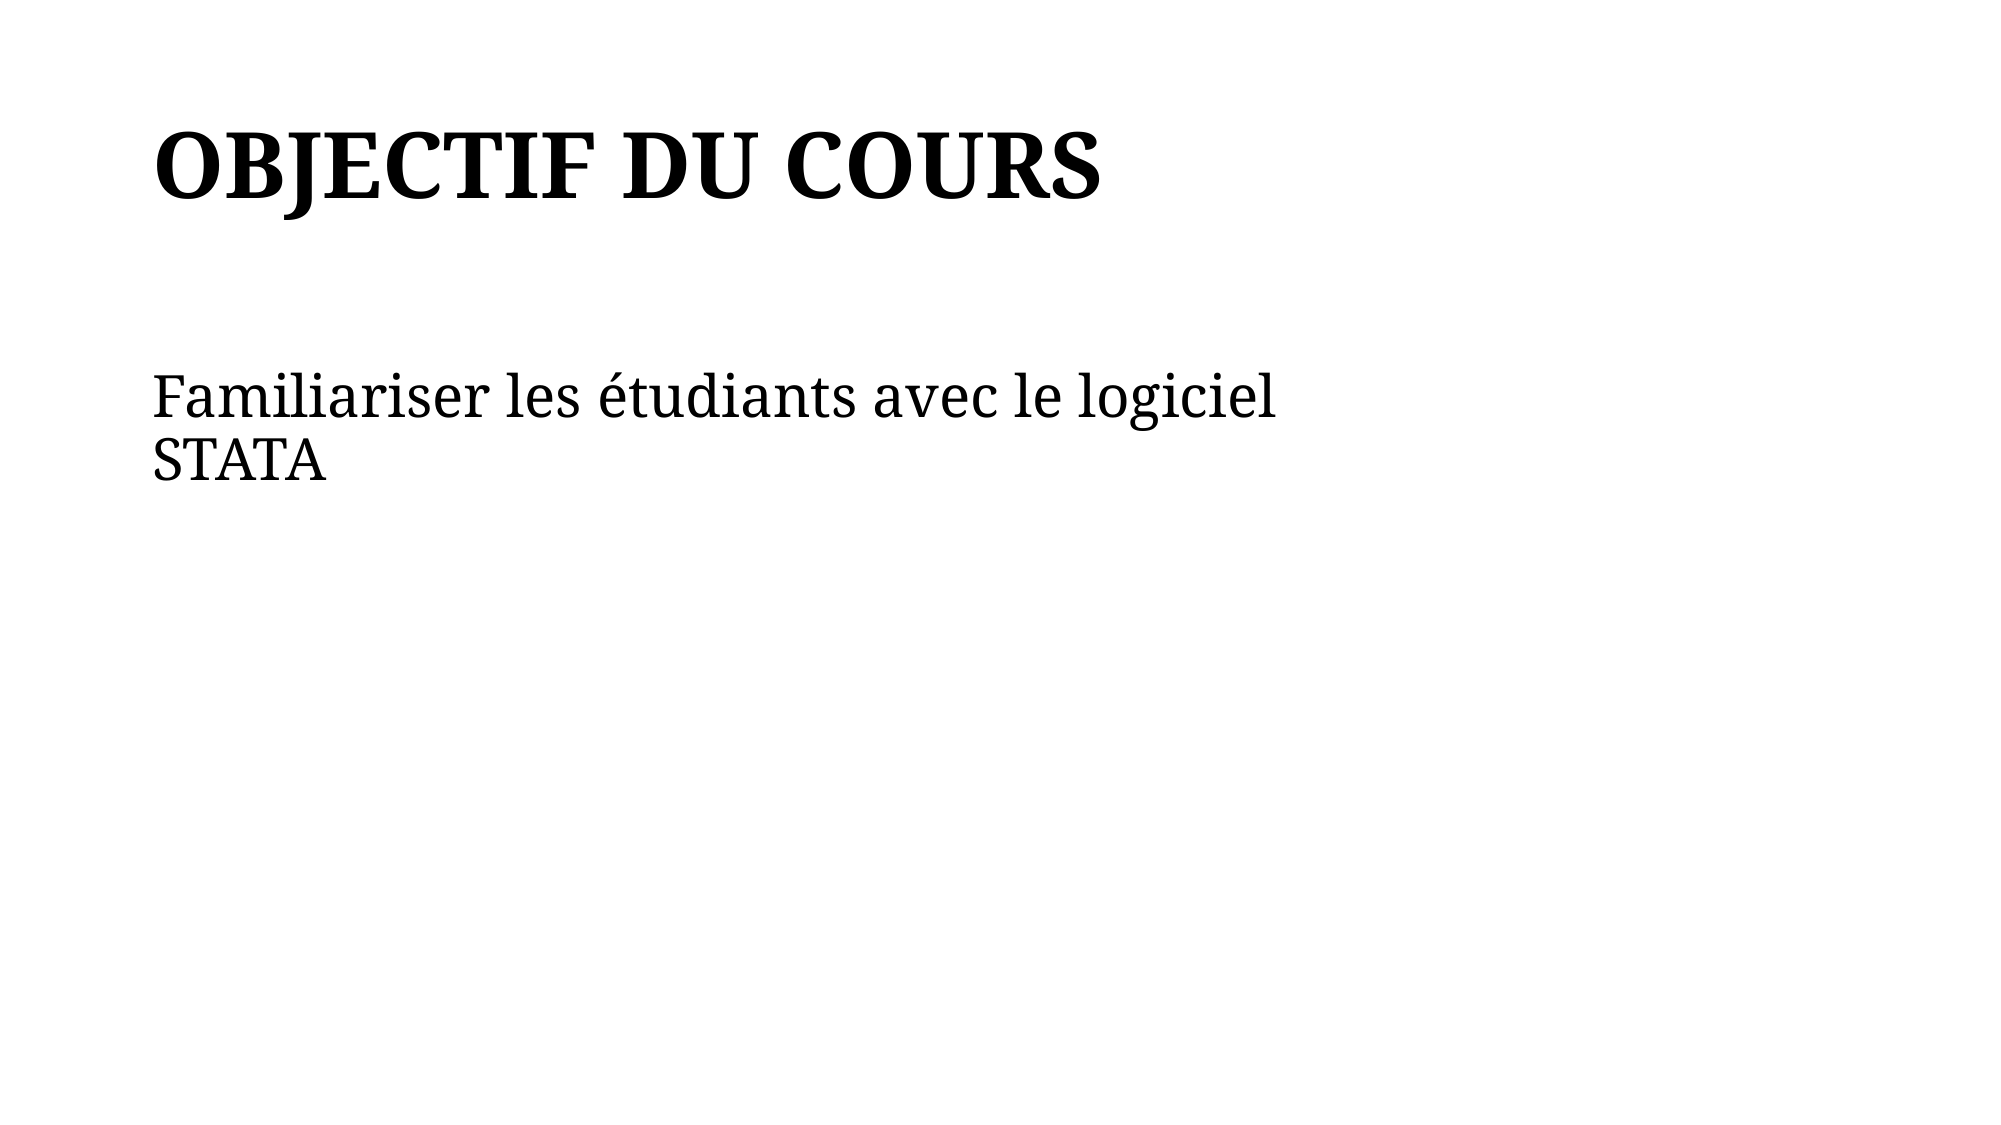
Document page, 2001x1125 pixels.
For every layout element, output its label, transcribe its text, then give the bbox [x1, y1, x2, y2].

title OBJECTIF DU COURS [137, 59, 1863, 278]
list Familiariser les étudiants avec le logiciel STATA [137, 359, 1325, 508]
